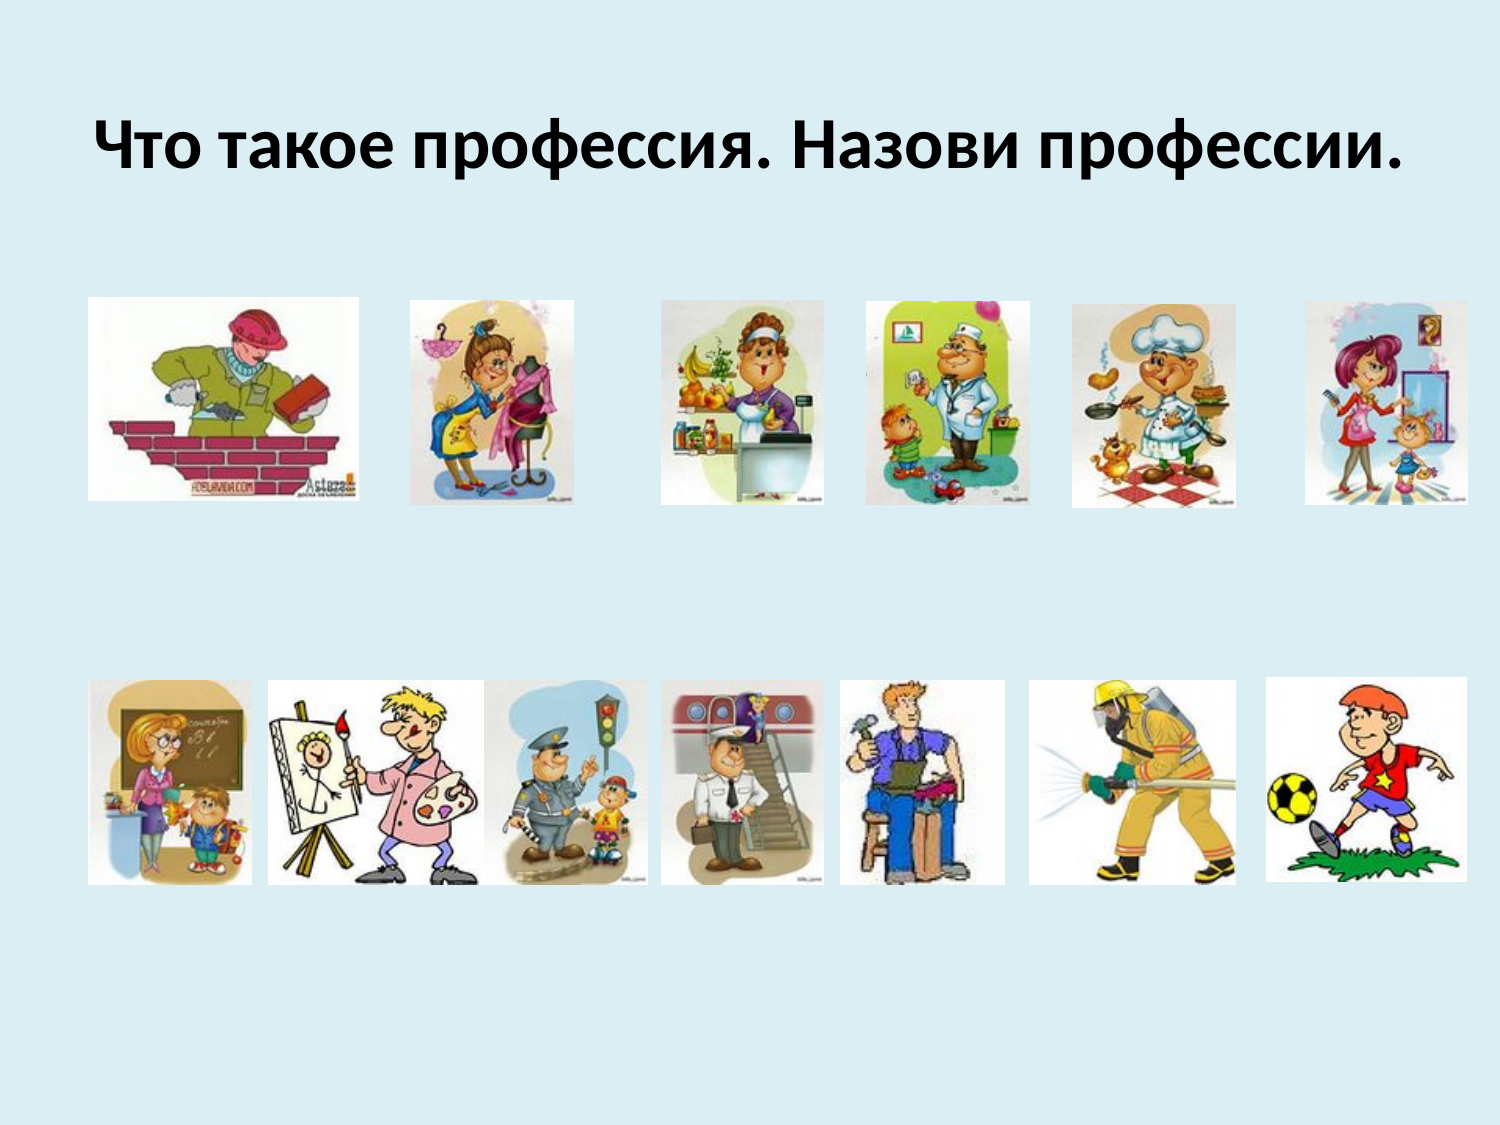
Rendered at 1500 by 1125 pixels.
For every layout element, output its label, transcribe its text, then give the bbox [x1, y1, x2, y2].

picture [268, 680, 648, 885]
picture [866, 301, 1030, 506]
picture [1265, 677, 1467, 882]
picture [1304, 301, 1468, 506]
title Что такое профессия. Назови профессии. [75, 45, 1425, 233]
list строит [87, 267, 1438, 1010]
picture [1072, 304, 1236, 509]
picture [410, 300, 574, 505]
picture [88, 297, 359, 502]
picture [1029, 680, 1236, 885]
picture [840, 680, 1005, 885]
picture [88, 680, 252, 885]
picture [660, 300, 824, 505]
picture [660, 680, 824, 885]
